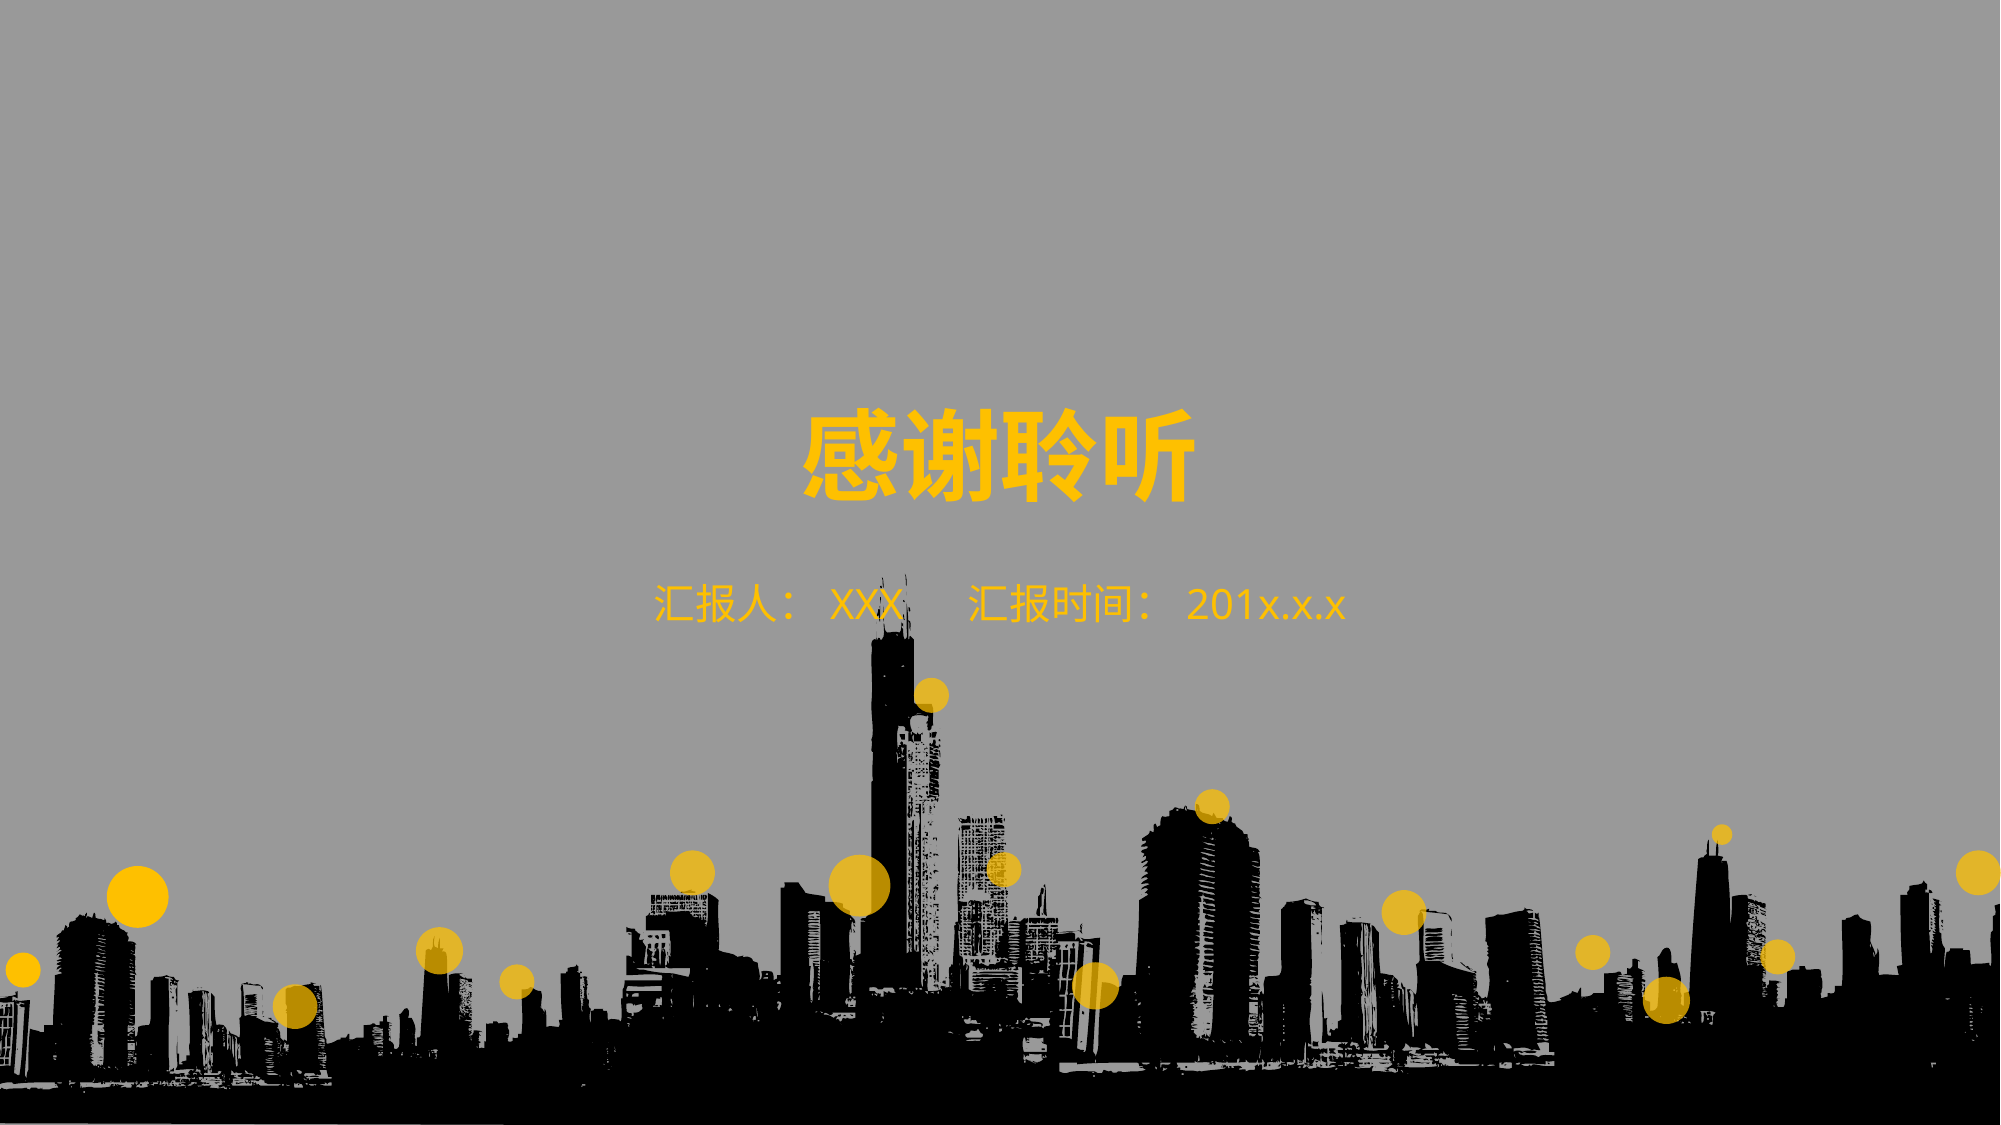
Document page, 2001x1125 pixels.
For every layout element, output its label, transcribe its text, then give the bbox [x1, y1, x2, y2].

text_box 汇报人：XXX 汇报时间：201x.x.x [514, 545, 1486, 635]
text_box 感谢聆听 [782, 386, 1218, 522]
